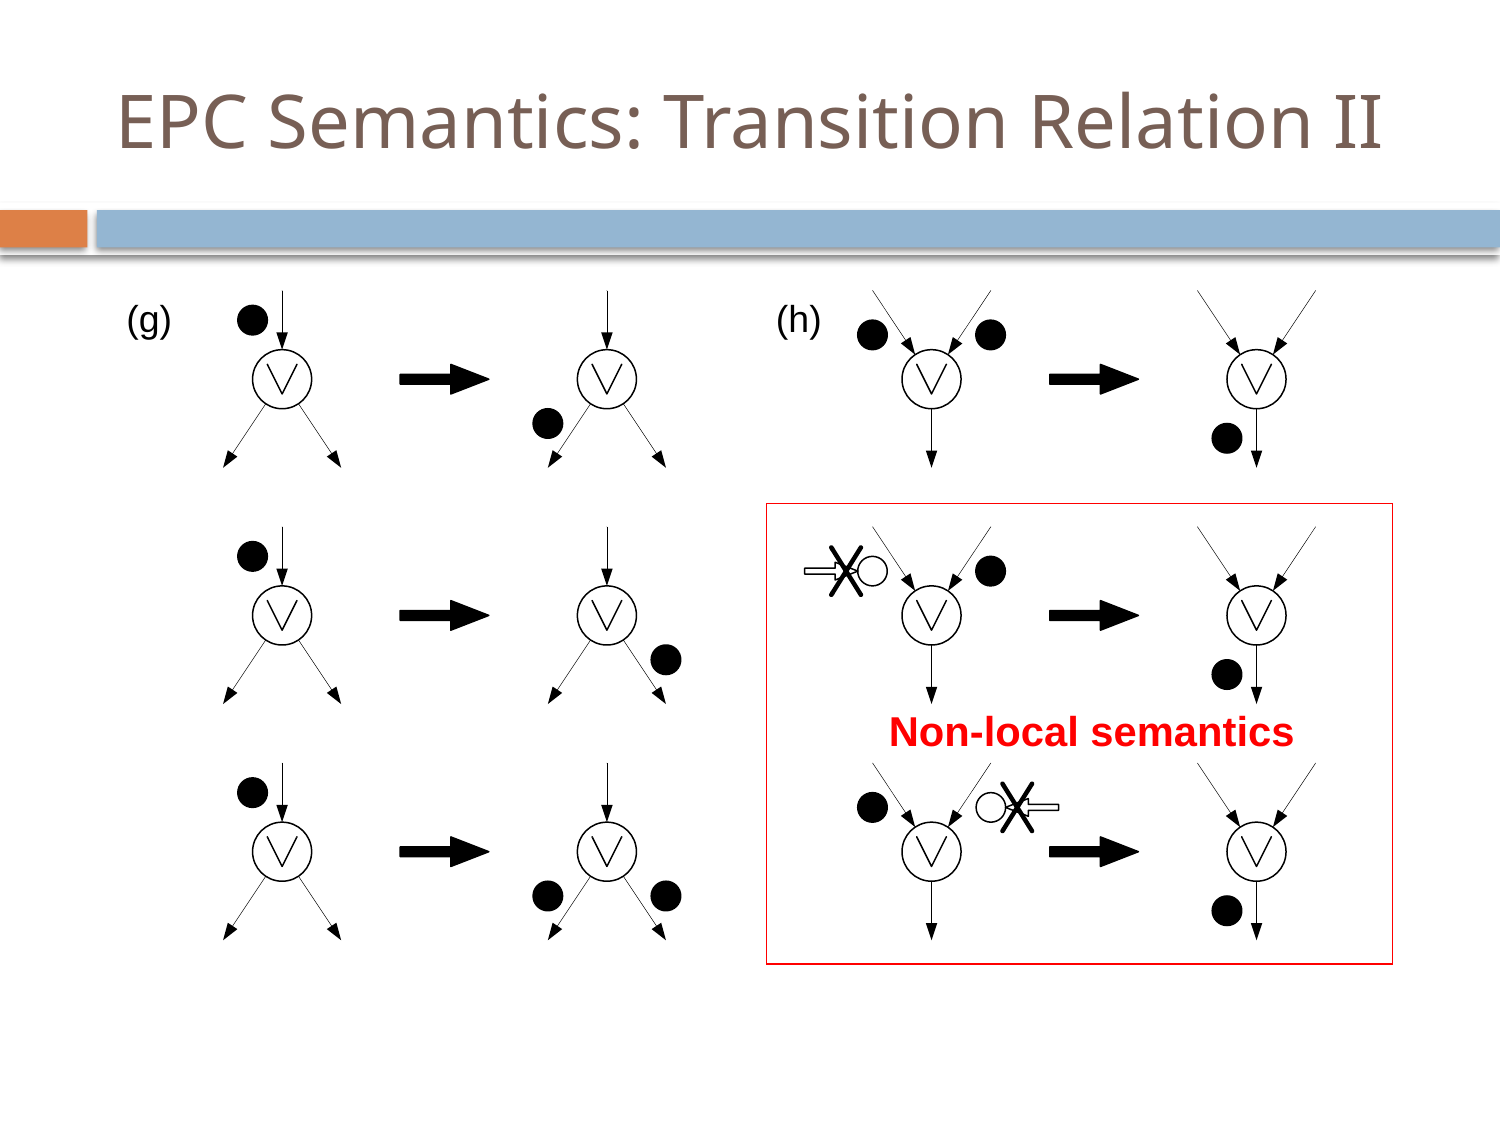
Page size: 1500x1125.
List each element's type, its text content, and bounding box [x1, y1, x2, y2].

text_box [123, 287, 1319, 943]
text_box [766, 503, 1405, 964]
title EPC Semantics: Transition Relation II [100, 37, 1438, 200]
